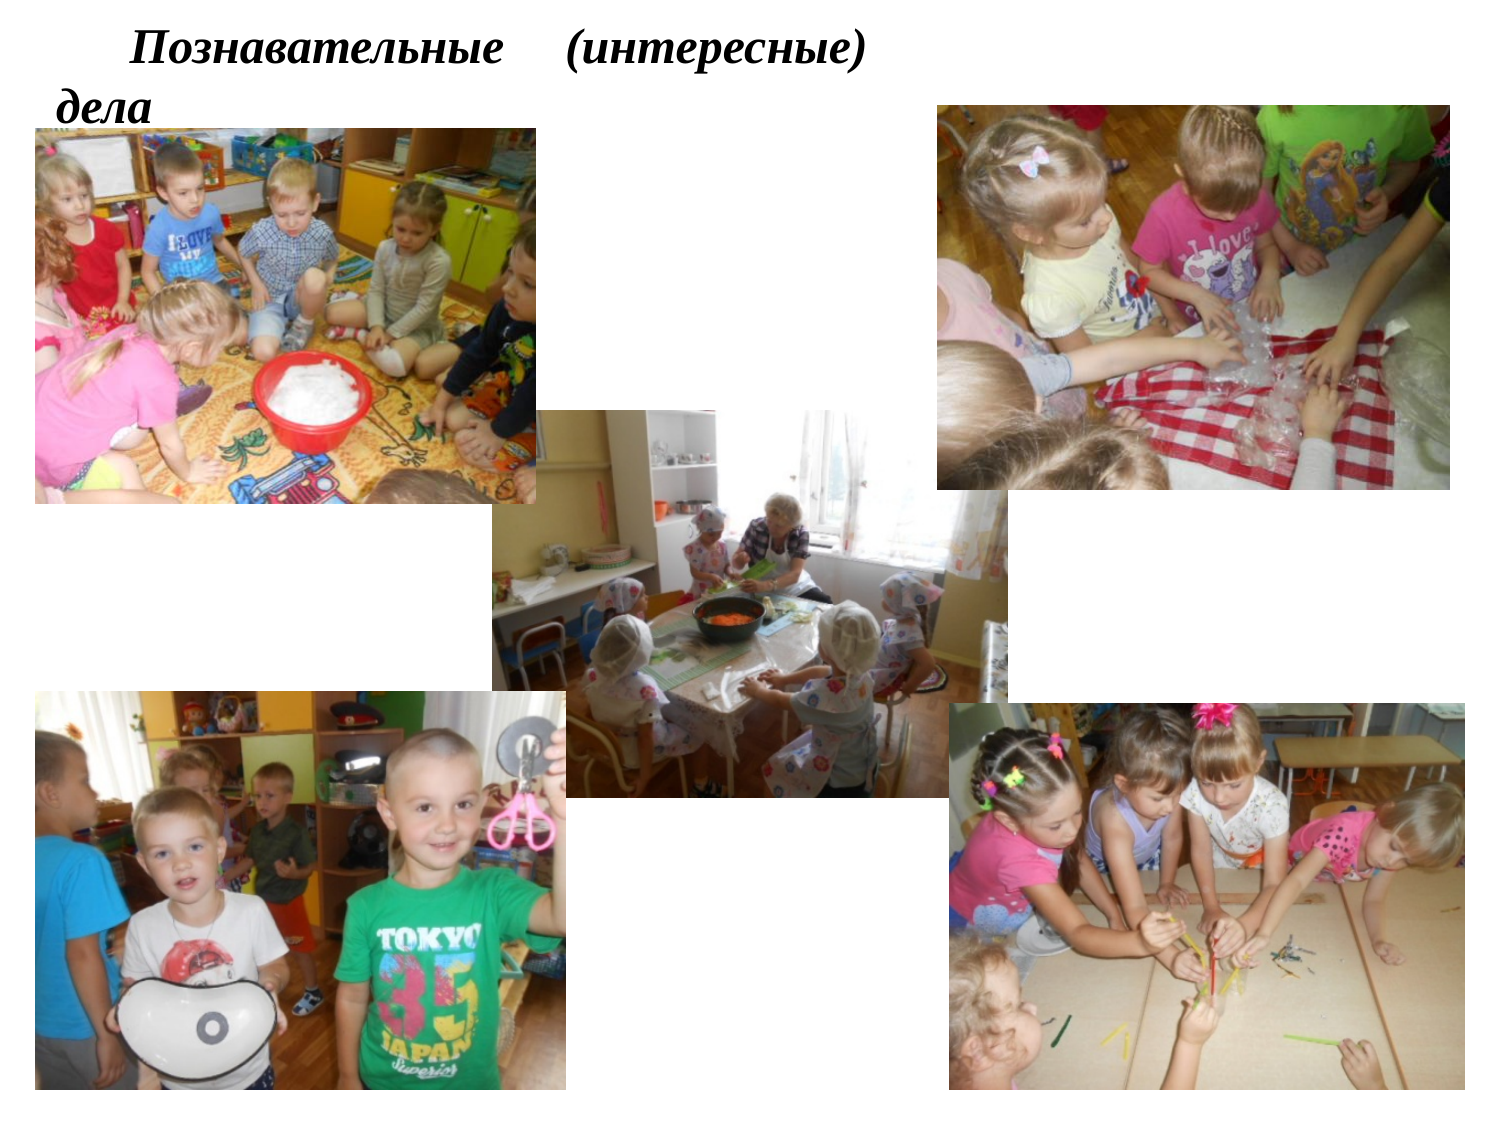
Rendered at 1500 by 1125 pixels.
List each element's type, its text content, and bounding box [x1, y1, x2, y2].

picture [34, 105, 1465, 1091]
text_box Познавательные (интересные) дела [40, 35, 884, 171]
